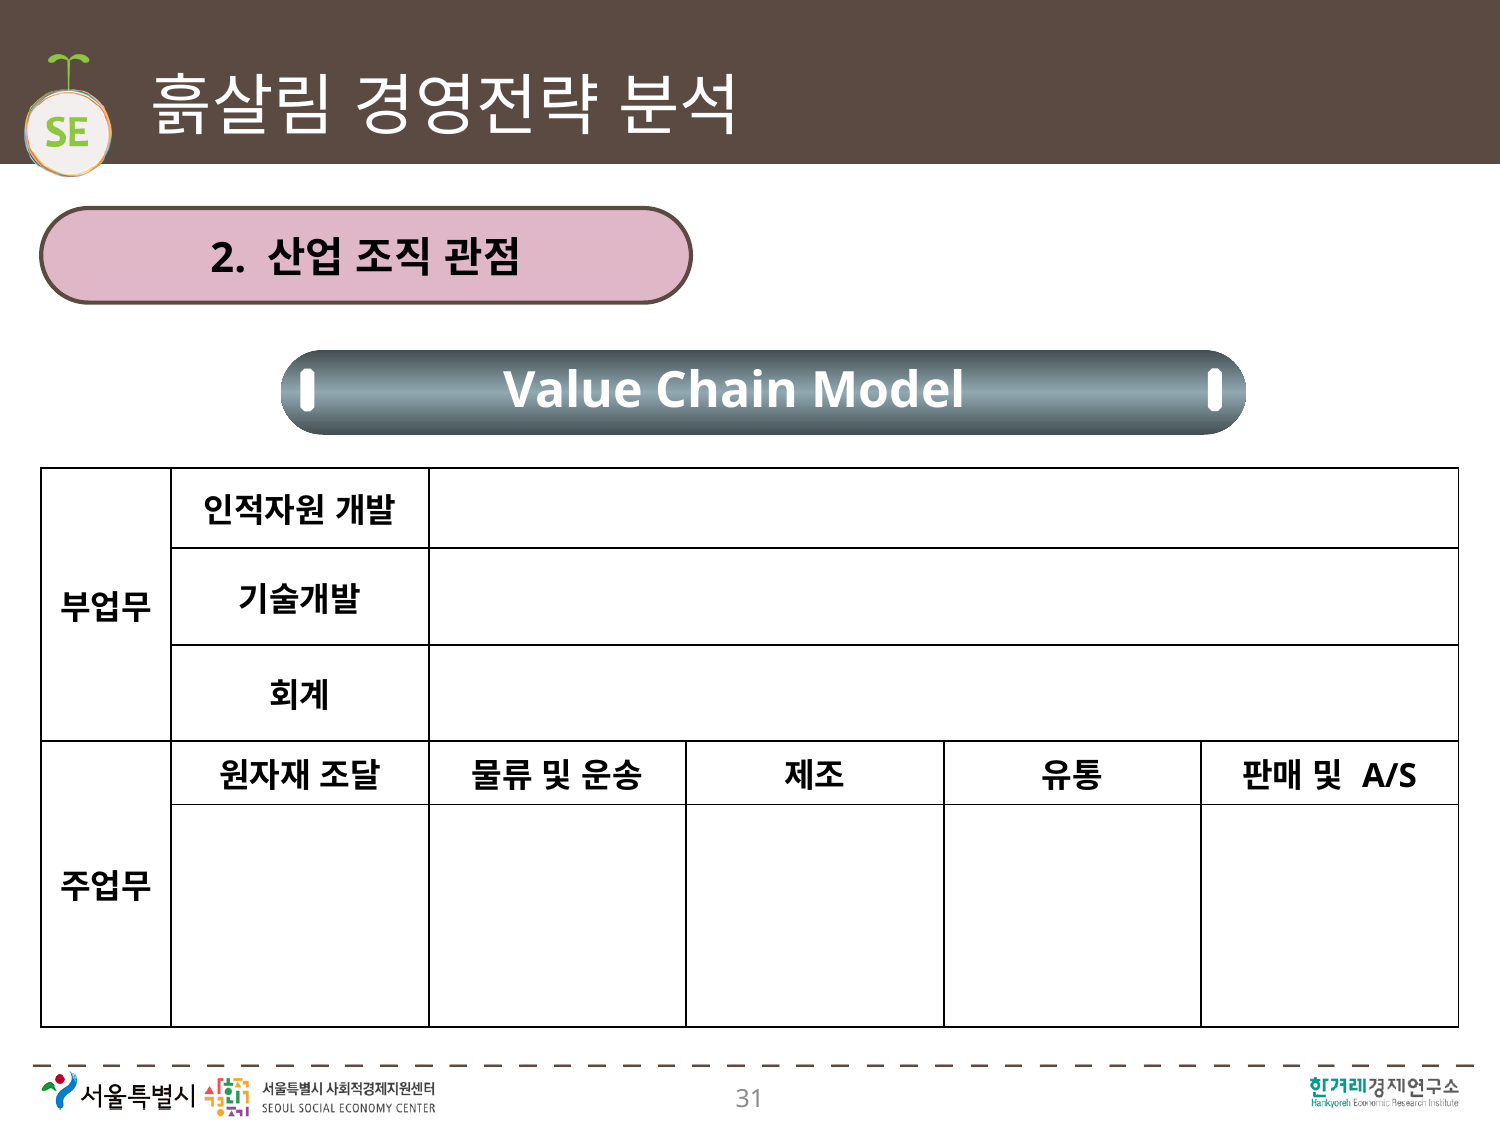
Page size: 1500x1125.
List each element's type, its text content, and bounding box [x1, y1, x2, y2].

table_cell 제조 [687, 742, 943, 804]
table_header 인적자원 개발 [172, 469, 428, 547]
table_cell 판매 및 A/S [1202, 742, 1458, 804]
picture [0, 0, 1500, 1125]
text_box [280, 349, 1247, 435]
table_cell [430, 646, 1458, 740]
table_header [430, 469, 1458, 547]
title 흙살림 경영전략 분석 [135, 45, 1463, 161]
table_cell 기술개발 [172, 549, 428, 644]
slide_number 31 [696, 1069, 804, 1125]
table_cell 회계 [172, 646, 428, 740]
table_cell [687, 805, 943, 1026]
table_cell [945, 805, 1200, 1026]
table_cell [430, 805, 685, 1026]
table_cell 물류 및 운송 [430, 742, 685, 804]
table_cell [430, 549, 1458, 644]
table_header 부업무 [42, 469, 170, 740]
table_cell 유통 [945, 742, 1200, 804]
table_cell [1202, 805, 1458, 1026]
text_box 2. 산업 조직 관점 [39, 205, 694, 305]
table_cell 원자재 조달 [172, 742, 428, 804]
table_cell [172, 805, 428, 1026]
table_cell 주업무 [42, 742, 170, 1026]
